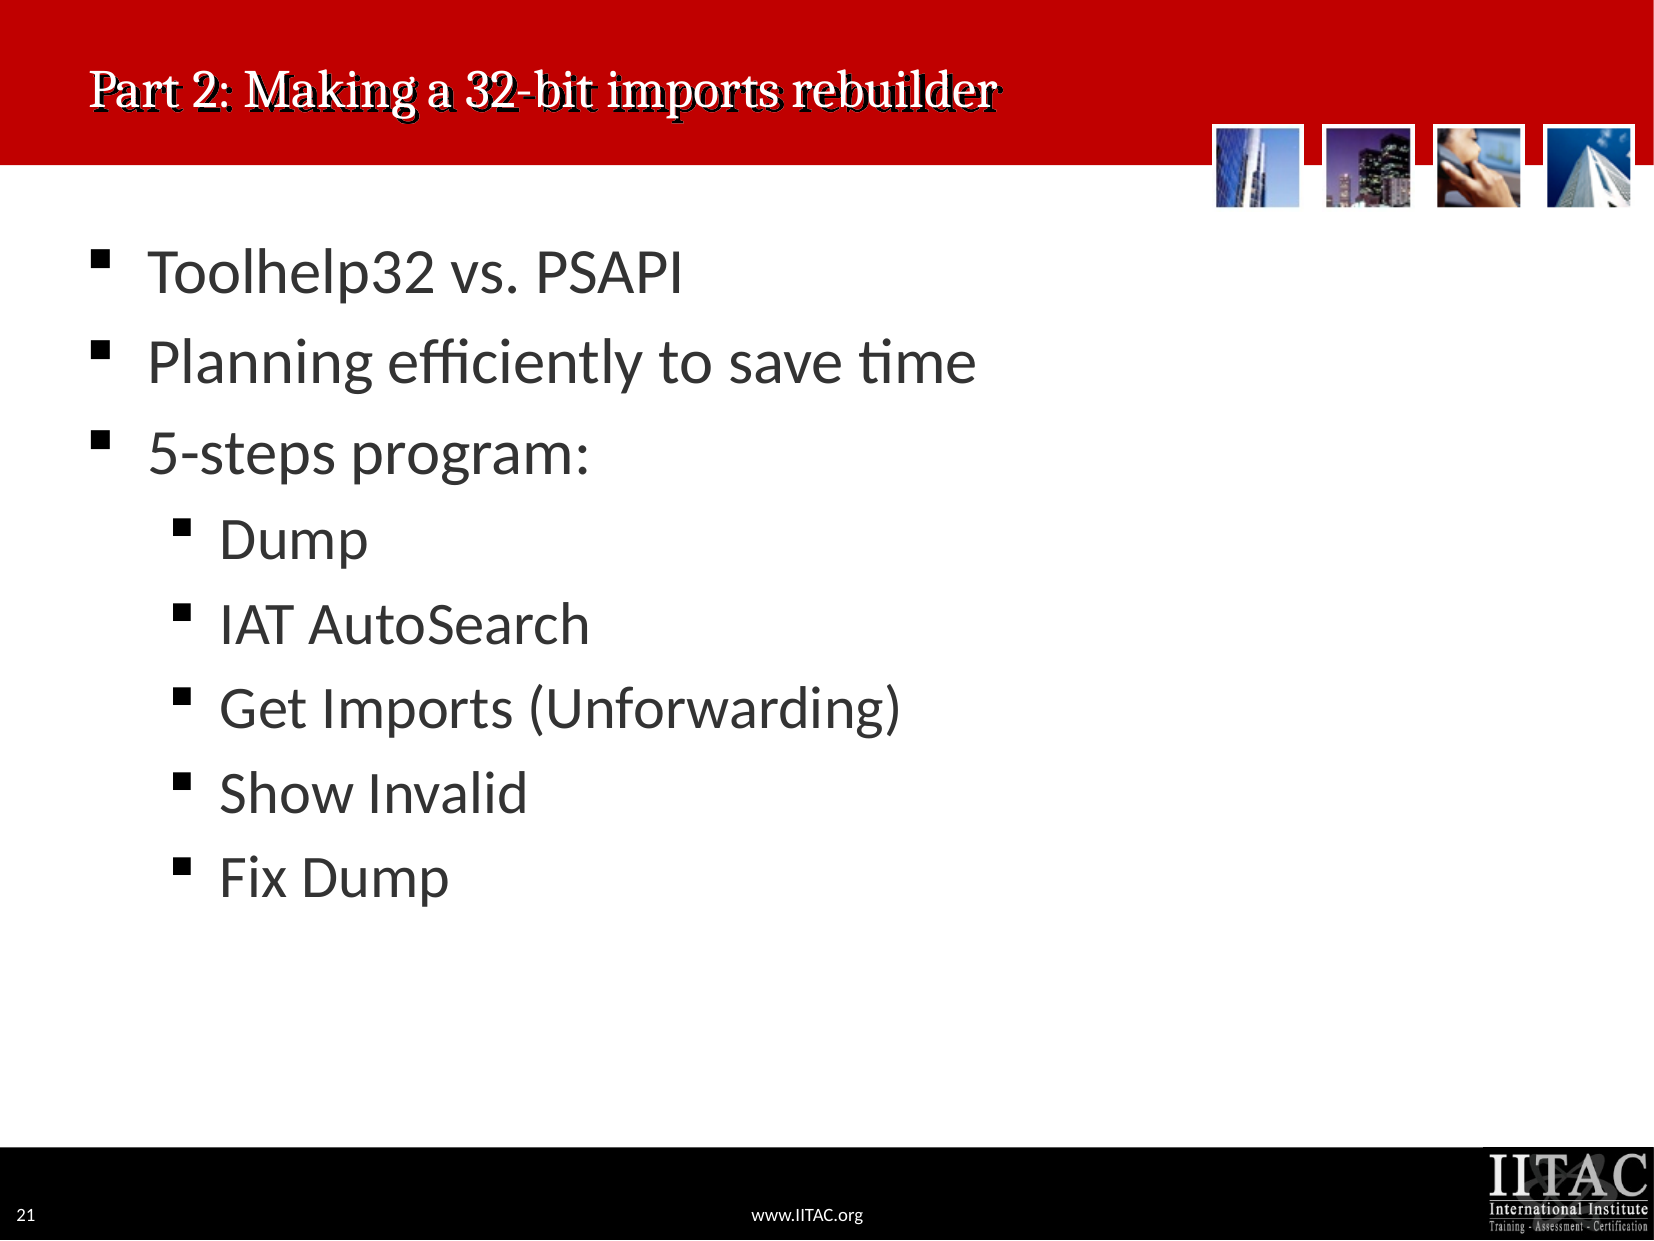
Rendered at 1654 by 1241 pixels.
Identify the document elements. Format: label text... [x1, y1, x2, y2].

picture [1543, 124, 1635, 212]
picture [1212, 135, 1304, 212]
footer www.IITAC.org [152, 1194, 1466, 1239]
picture [1322, 135, 1415, 212]
picture [1483, 1147, 1654, 1240]
picture [1433, 135, 1525, 212]
slide_number 21 [0, 1194, 152, 1241]
title Part 2: Making a 32-bit imports rebuilder [71, 41, 1596, 130]
list Toolhelp32 vs. PSAPI Planning efficiently to save time 5-steps program: Dump IAT AutoSearch Get Imports (Unforwarding) Show Invalid Fix Dump [68, 220, 1592, 1144]
